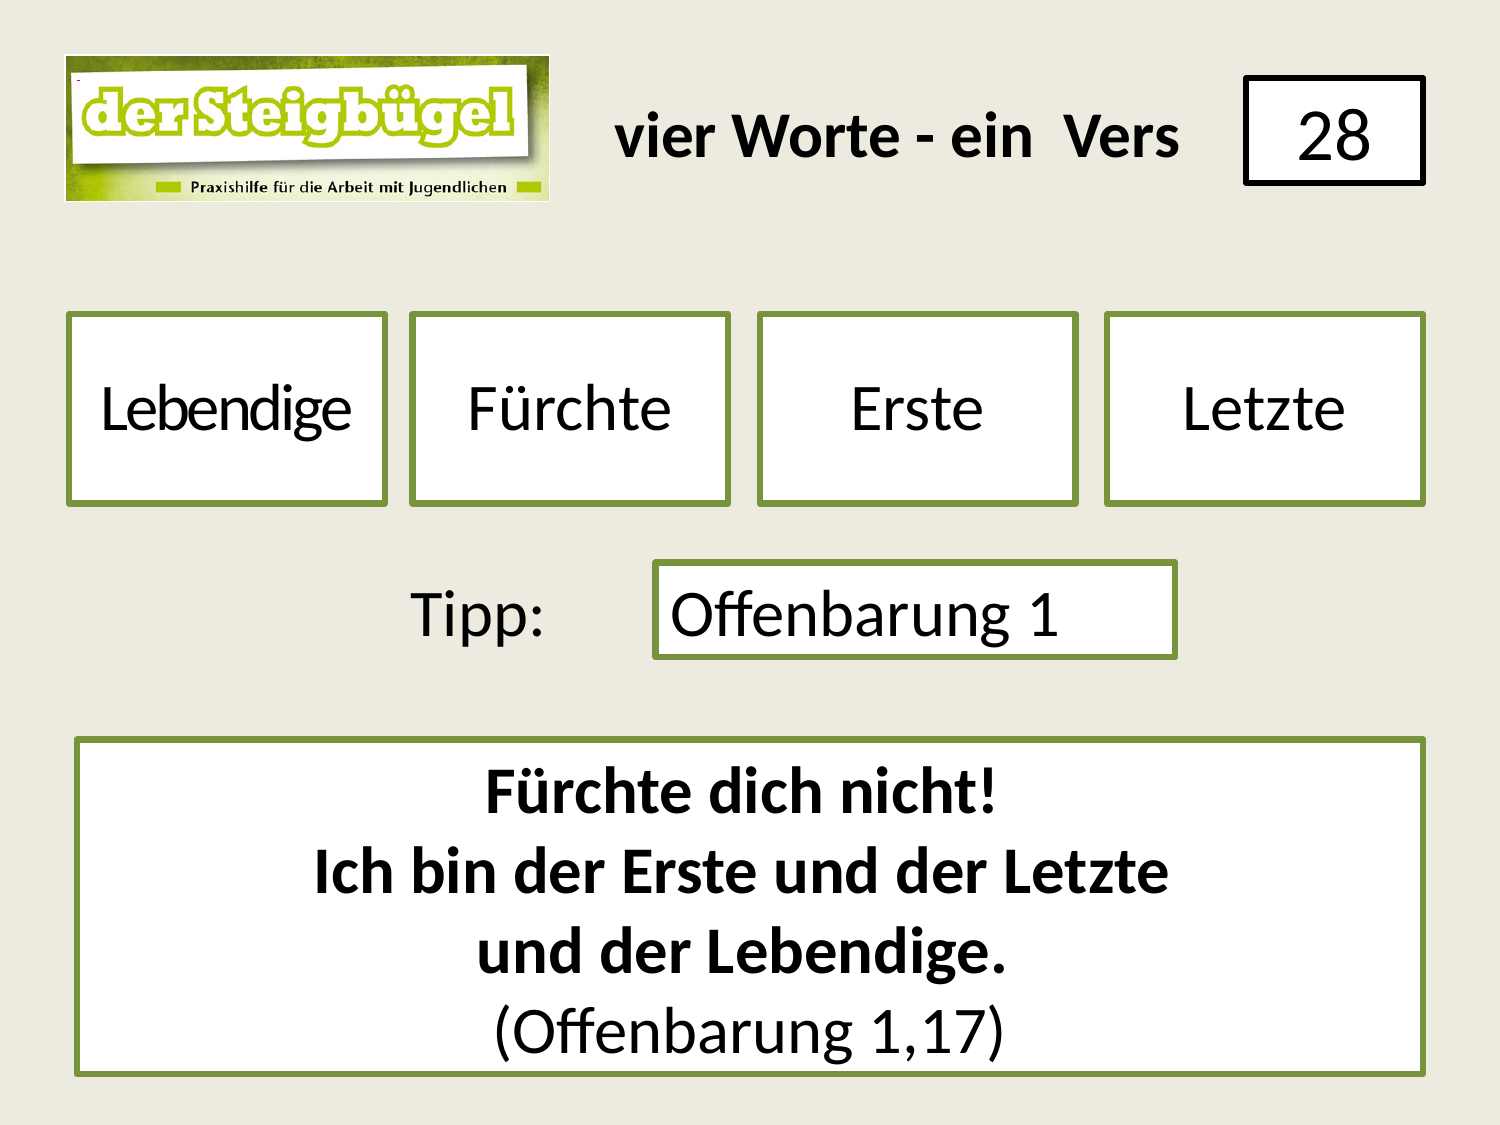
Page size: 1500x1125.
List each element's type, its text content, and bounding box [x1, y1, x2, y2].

text_box 28 [1246, 78, 1424, 183]
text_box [64, 290, 1424, 528]
text_box Fürchte dich nicht! Ich bin der Erste und der Letzte und der Lebendige. (Offenbarung 1,17) [76, 739, 1424, 1075]
text_box Offenbarung 1 [761, 562, 1176, 658]
text_box Tipp: [395, 562, 585, 658]
picture [64, 54, 550, 202]
text_box Offenbarung 1 [655, 562, 739, 658]
table_header [739, 536, 761, 688]
title vier Worte - ein Vers [584, 54, 1211, 209]
